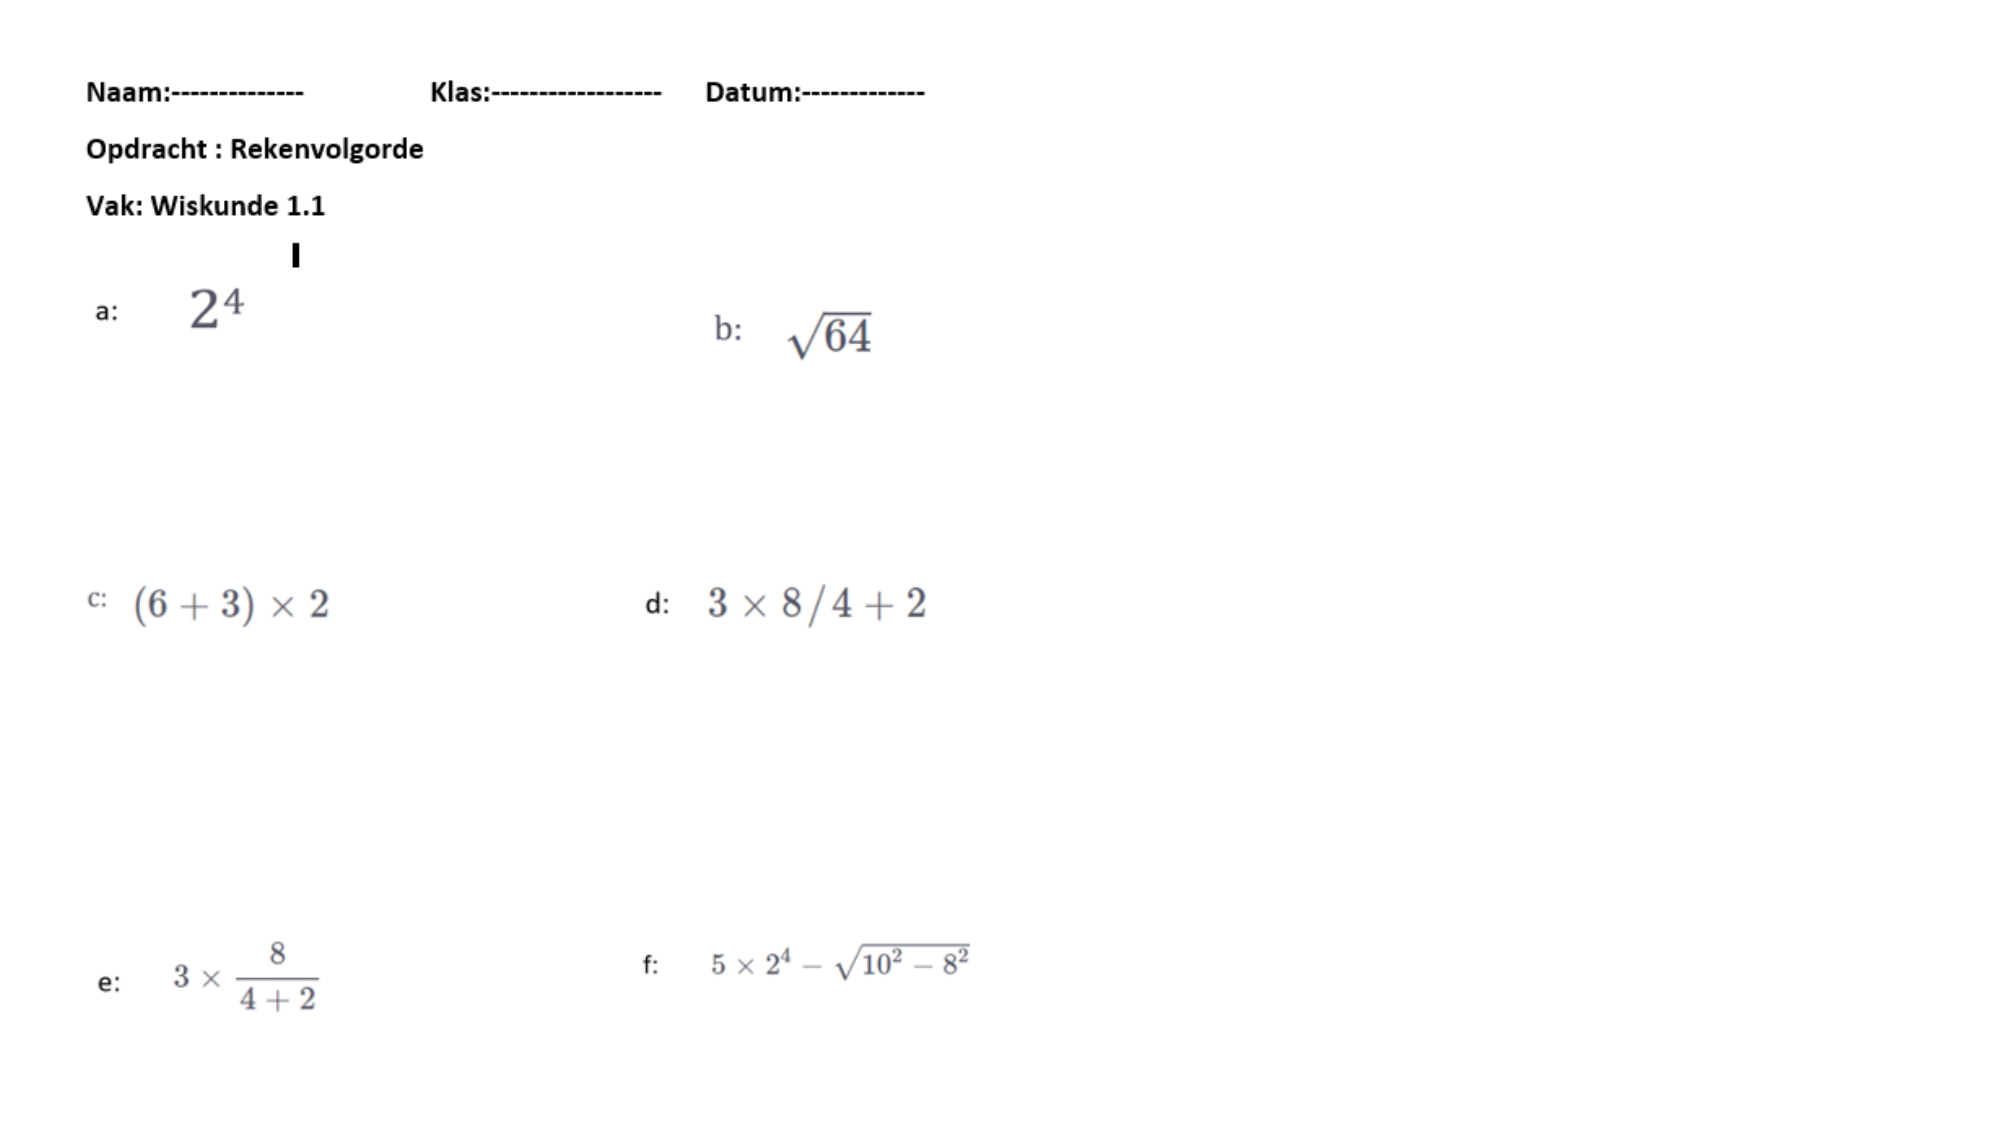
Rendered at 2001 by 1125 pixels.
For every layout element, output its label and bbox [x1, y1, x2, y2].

picture [31, 32, 1022, 1061]
